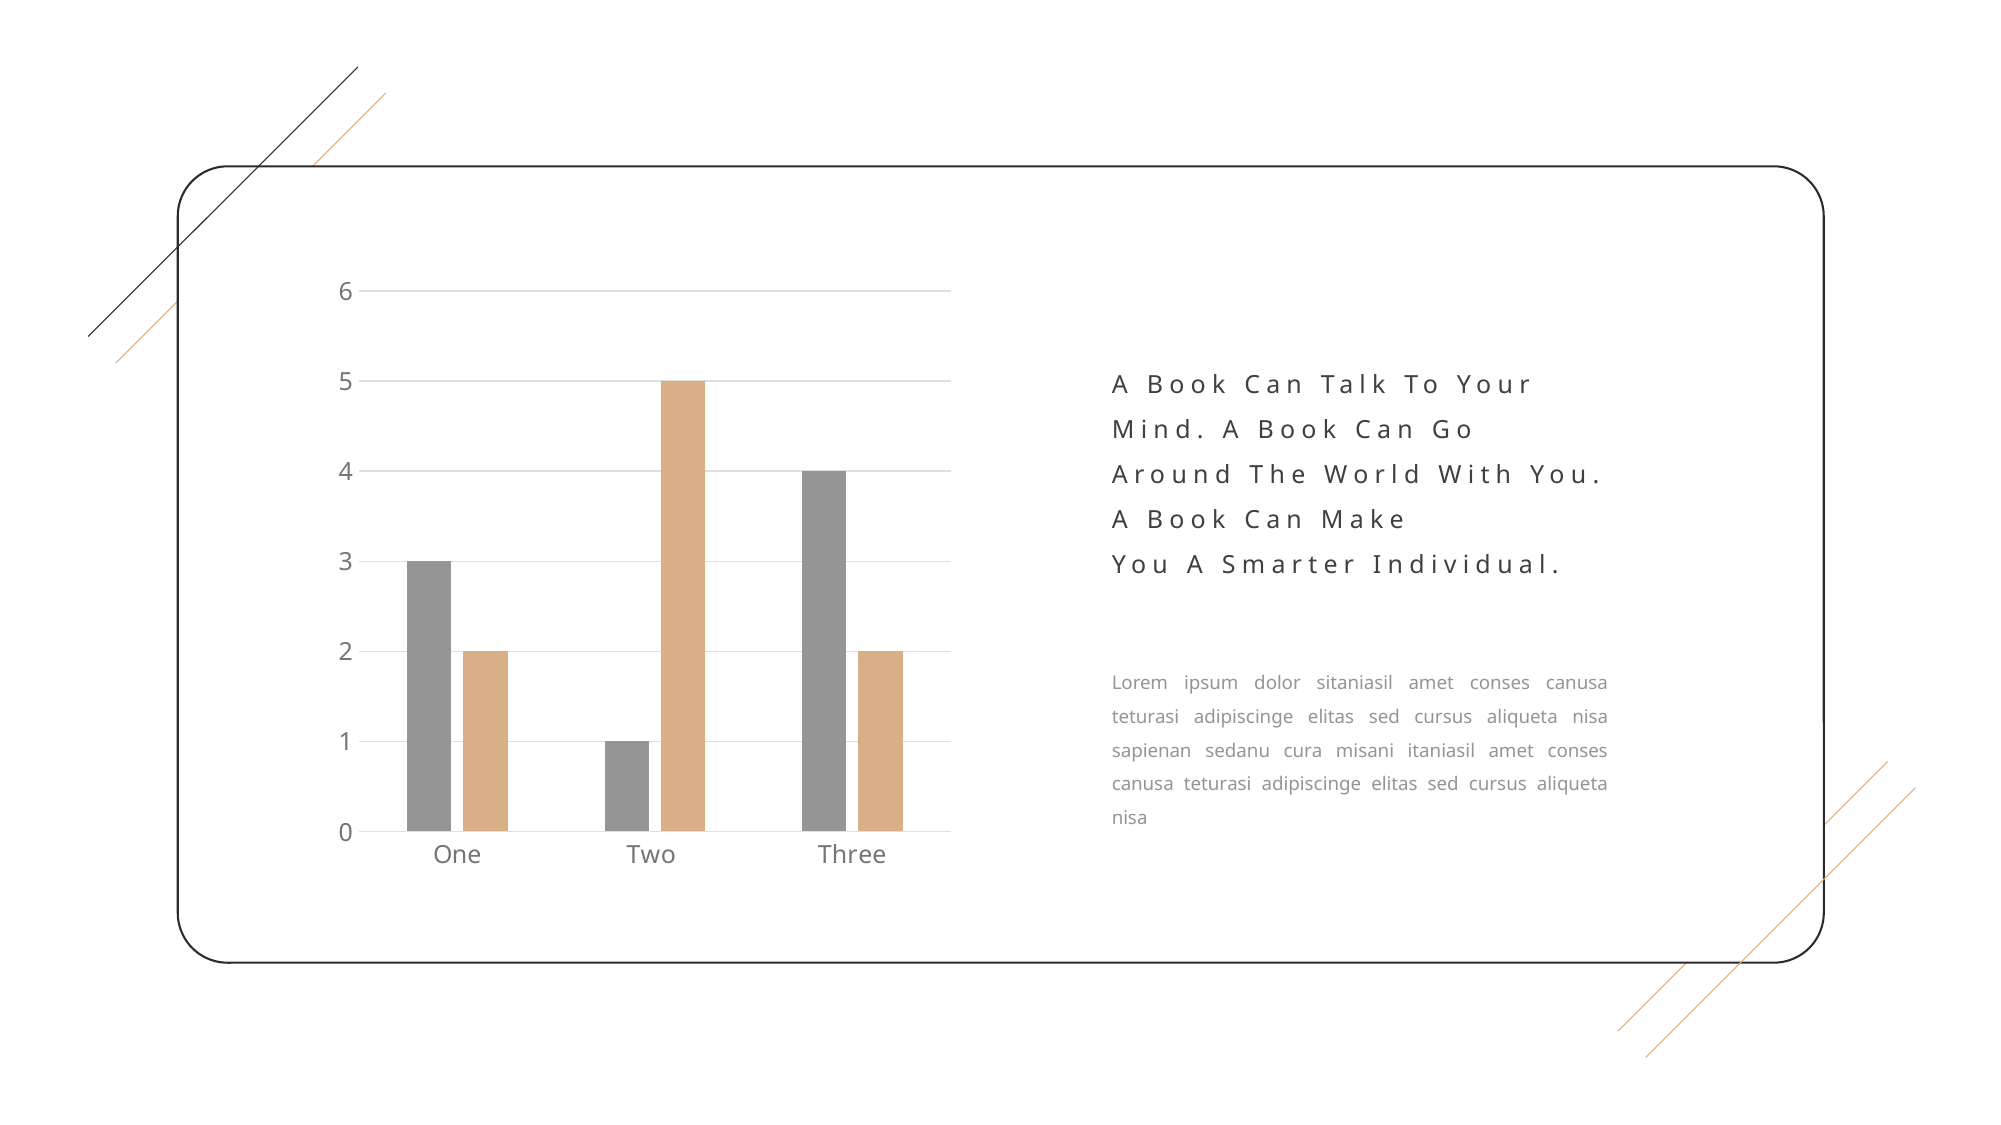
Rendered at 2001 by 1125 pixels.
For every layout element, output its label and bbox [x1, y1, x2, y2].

text_box [1645, 787, 1916, 1058]
text_box [1096, 346, 1646, 800]
text_box [88, 66, 358, 337]
chart [325, 261, 964, 885]
